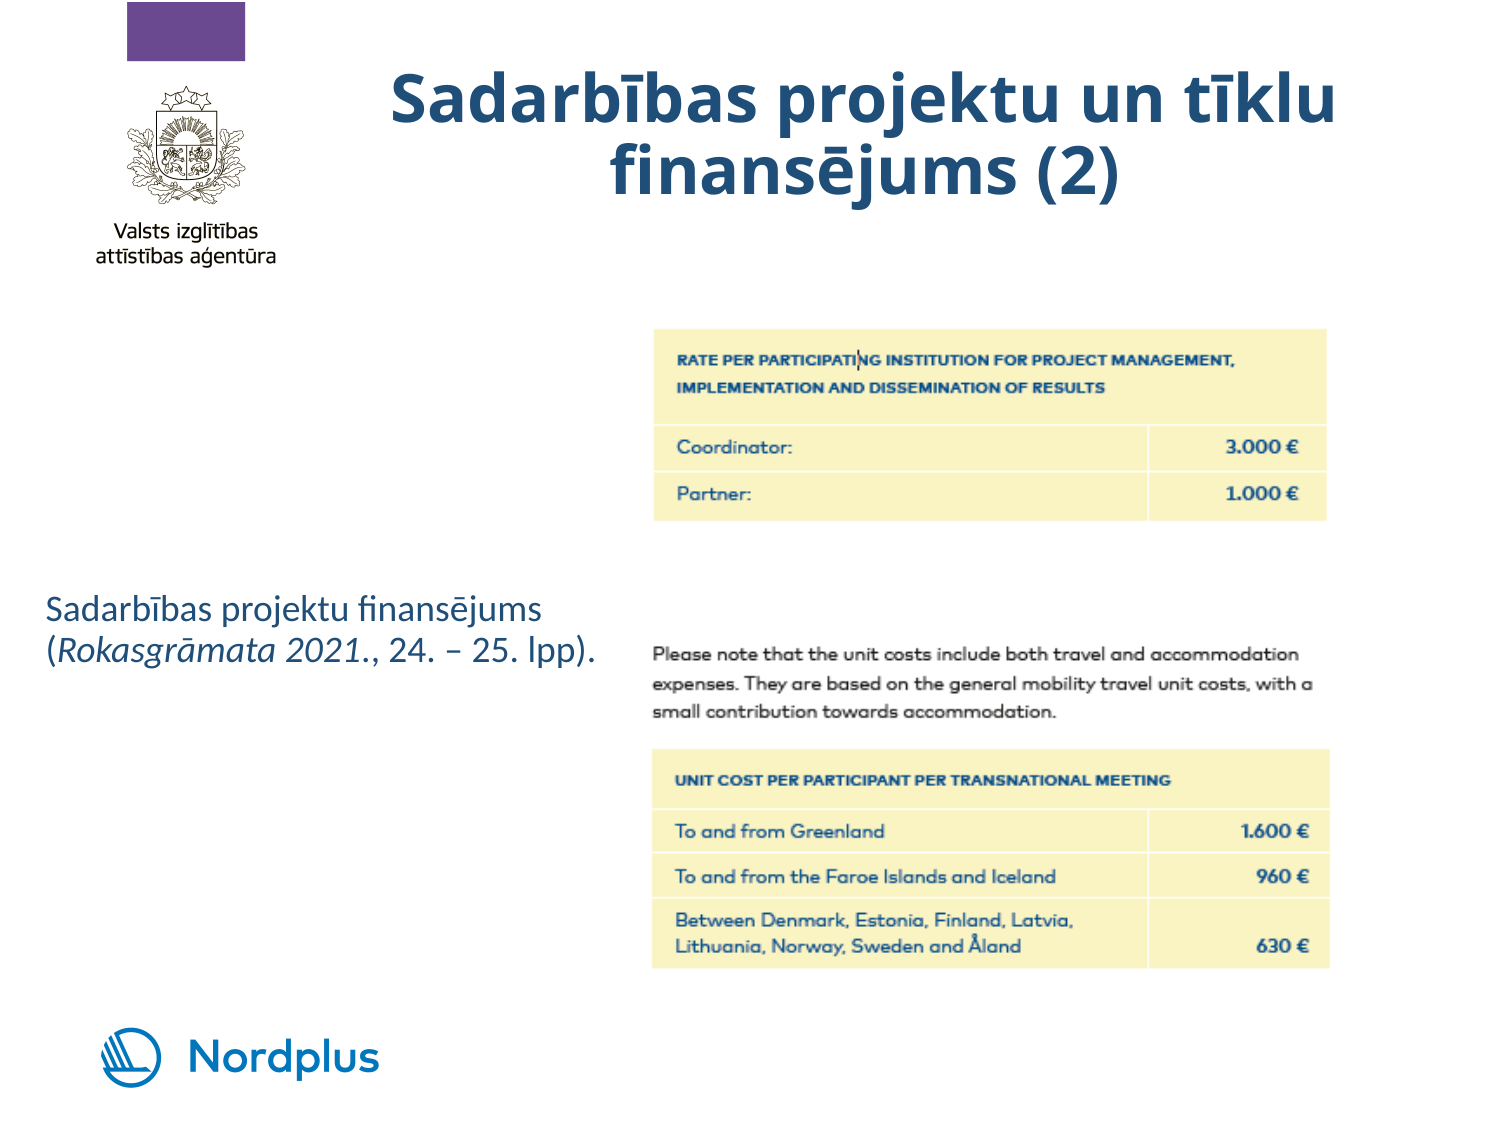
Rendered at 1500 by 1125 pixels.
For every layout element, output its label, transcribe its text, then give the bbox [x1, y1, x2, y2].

text_box Sadarbības projektu finansējums (Rokasgrāmata 2021., 24. – 25. lpp). [30, 582, 651, 678]
title Sadarbības projektu un tīklu finansējums (2) [333, 59, 1397, 215]
picture [0, 0, 1500, 1125]
